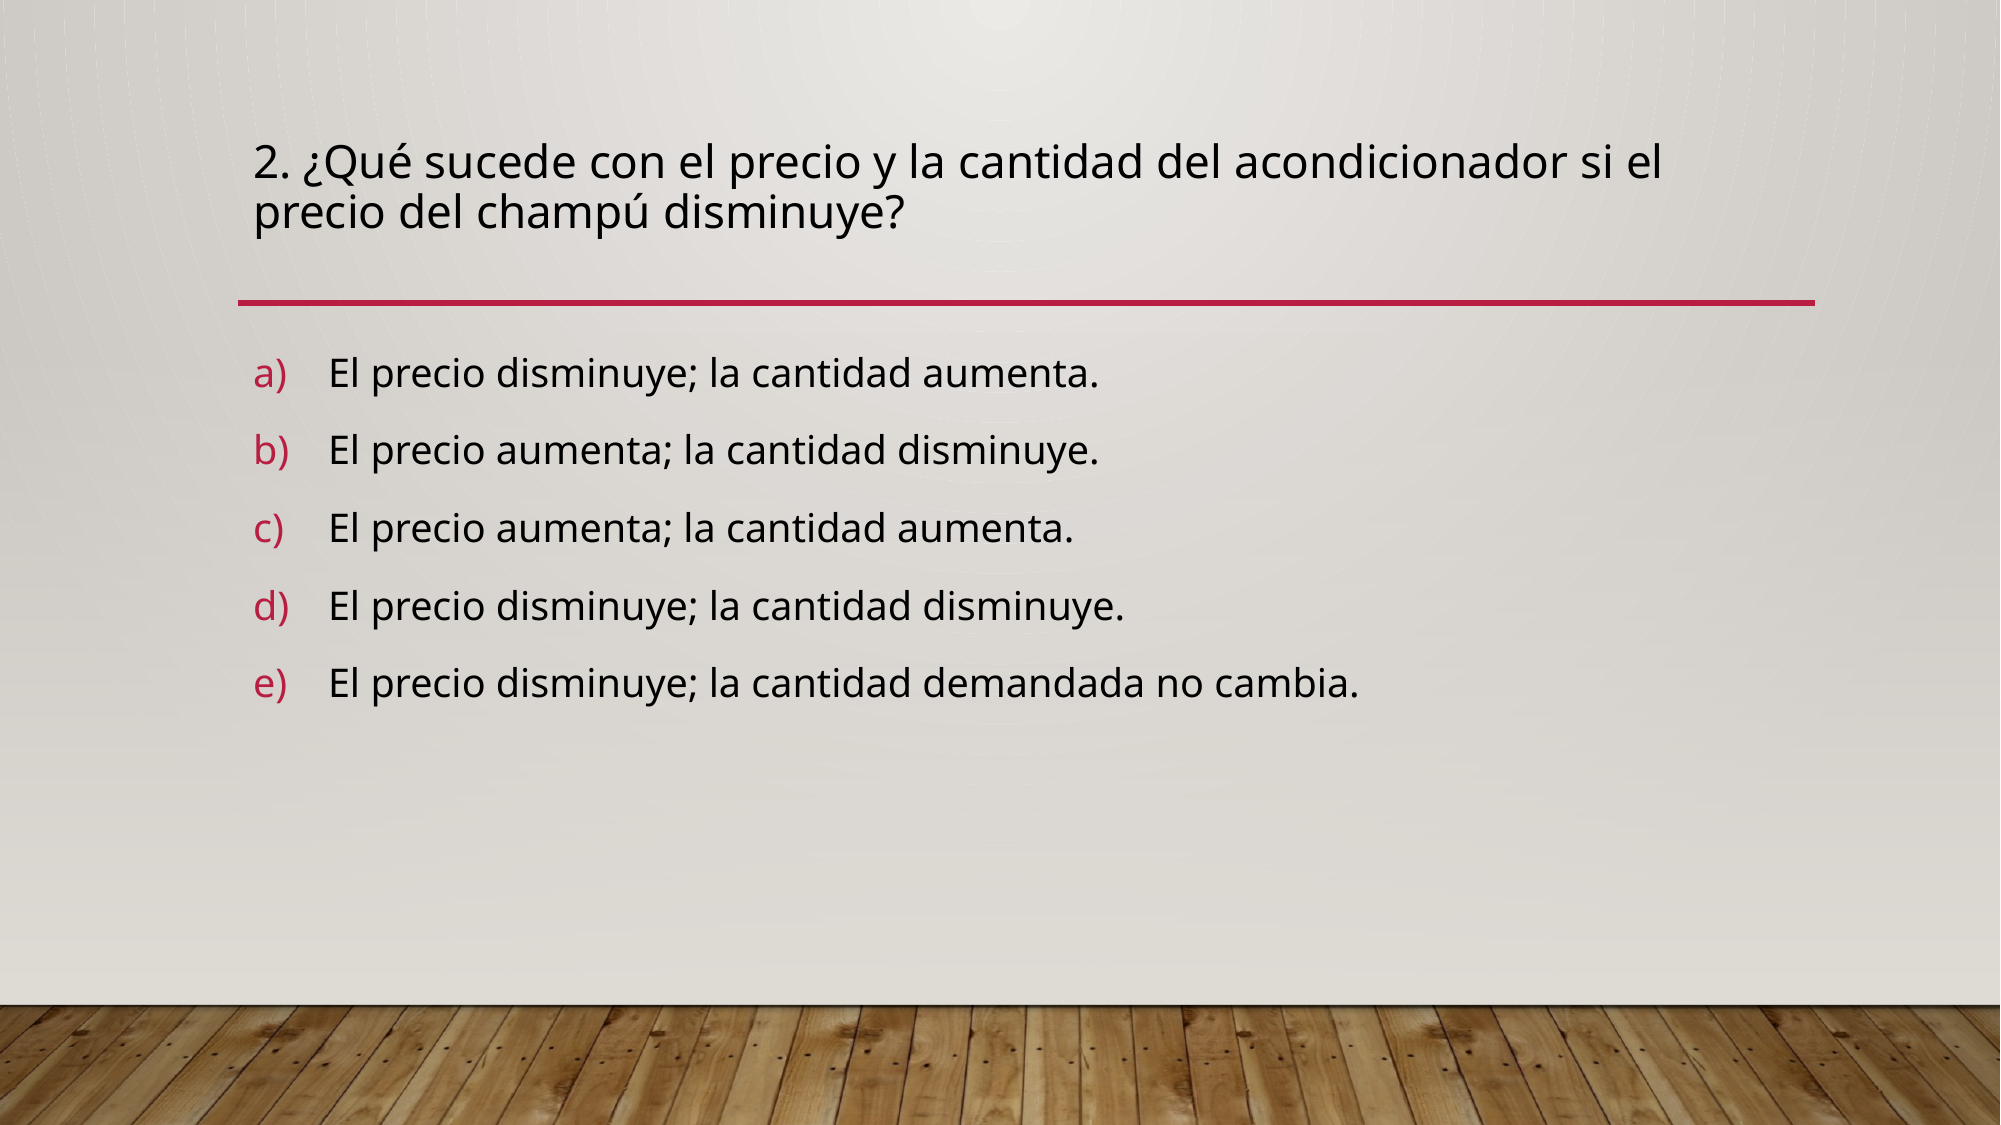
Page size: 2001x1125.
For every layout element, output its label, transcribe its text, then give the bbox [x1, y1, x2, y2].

list El precio disminuye; la cantidad aumenta. El precio aumenta; la cantidad disminuye. El precio aumenta; la cantidad aumenta. El precio disminuye; la cantidad disminuye. El precio disminuye; la cantidad demandada no cambia. [238, 330, 1814, 897]
picture [0, 1005, 2000, 1125]
title 2. ¿Qué sucede con el precio y la cantidad del acondicionador si el precio del champú disminuye? [238, 131, 1814, 305]
